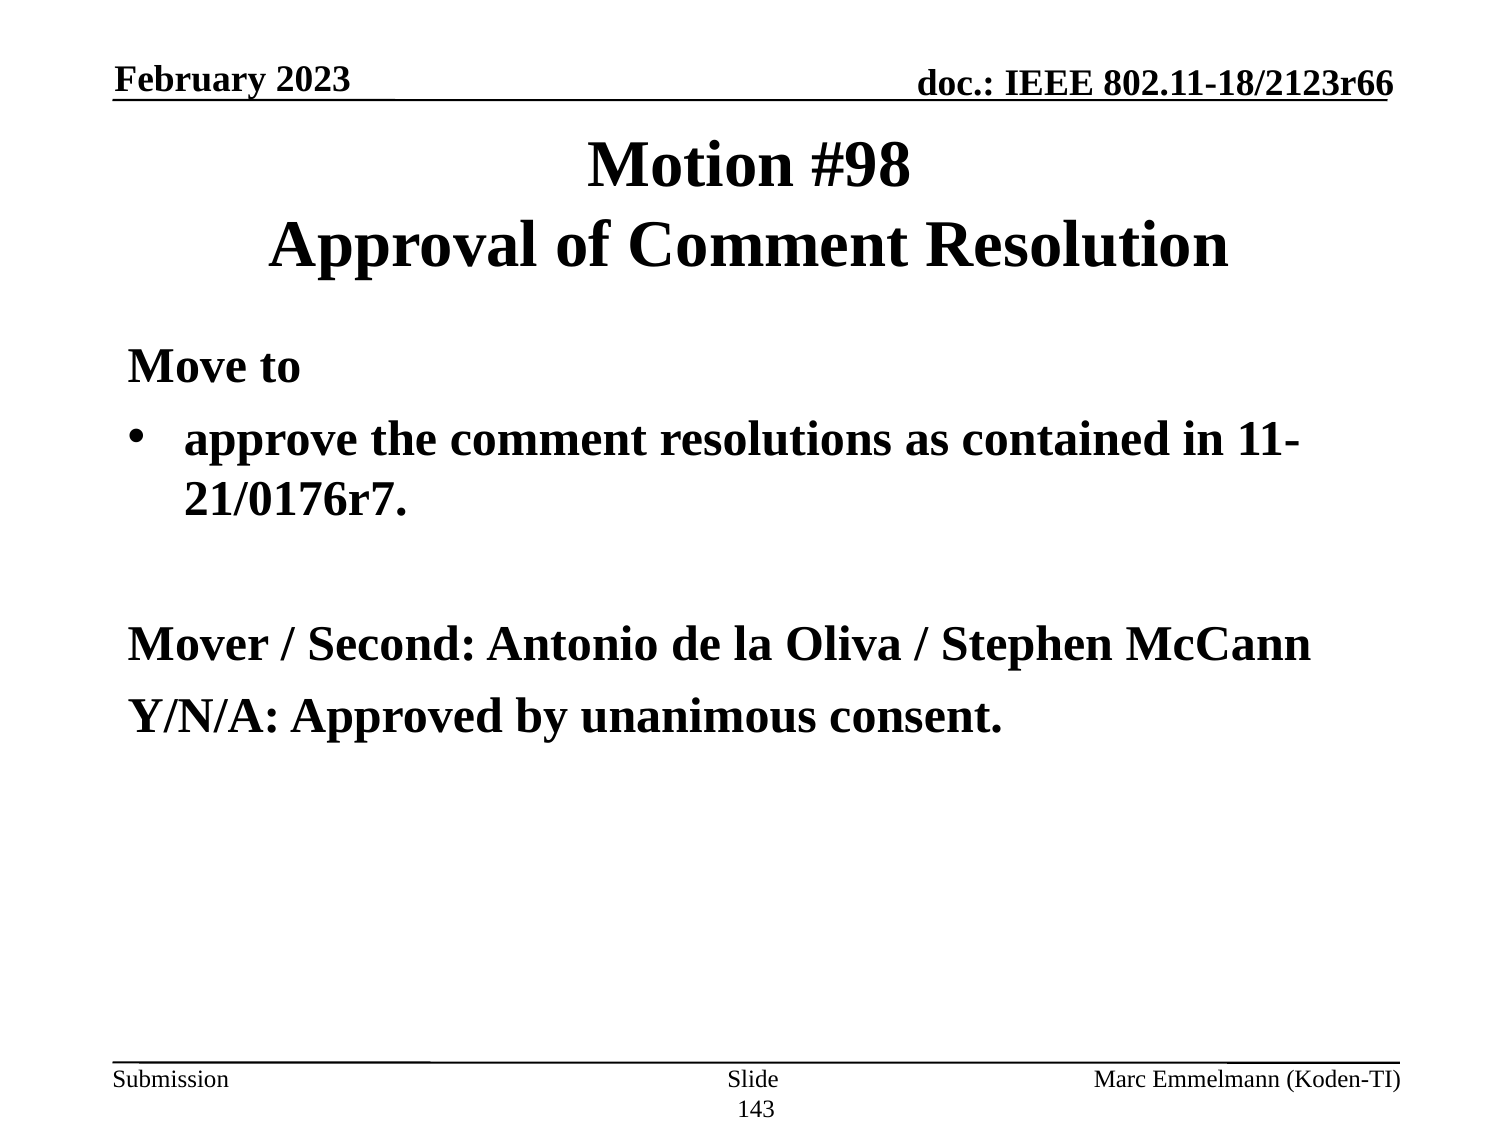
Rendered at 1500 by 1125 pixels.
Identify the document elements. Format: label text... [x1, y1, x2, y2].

footer Marc Emmelmann (Koden-TI) [878, 1061, 1402, 1093]
slide_number Slide 143 [712, 1061, 800, 1123]
list Move to approve the comment resolutions as contained in 11-21/0176r7. Mover / Second: Antonio de la Oliva / Stephen McCann Y/N/A: Approved by unanimous consent. [112, 324, 1388, 1000]
title Motion #98 Approval of Comment Resolution [112, 112, 1388, 288]
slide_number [114, 54, 423, 100]
